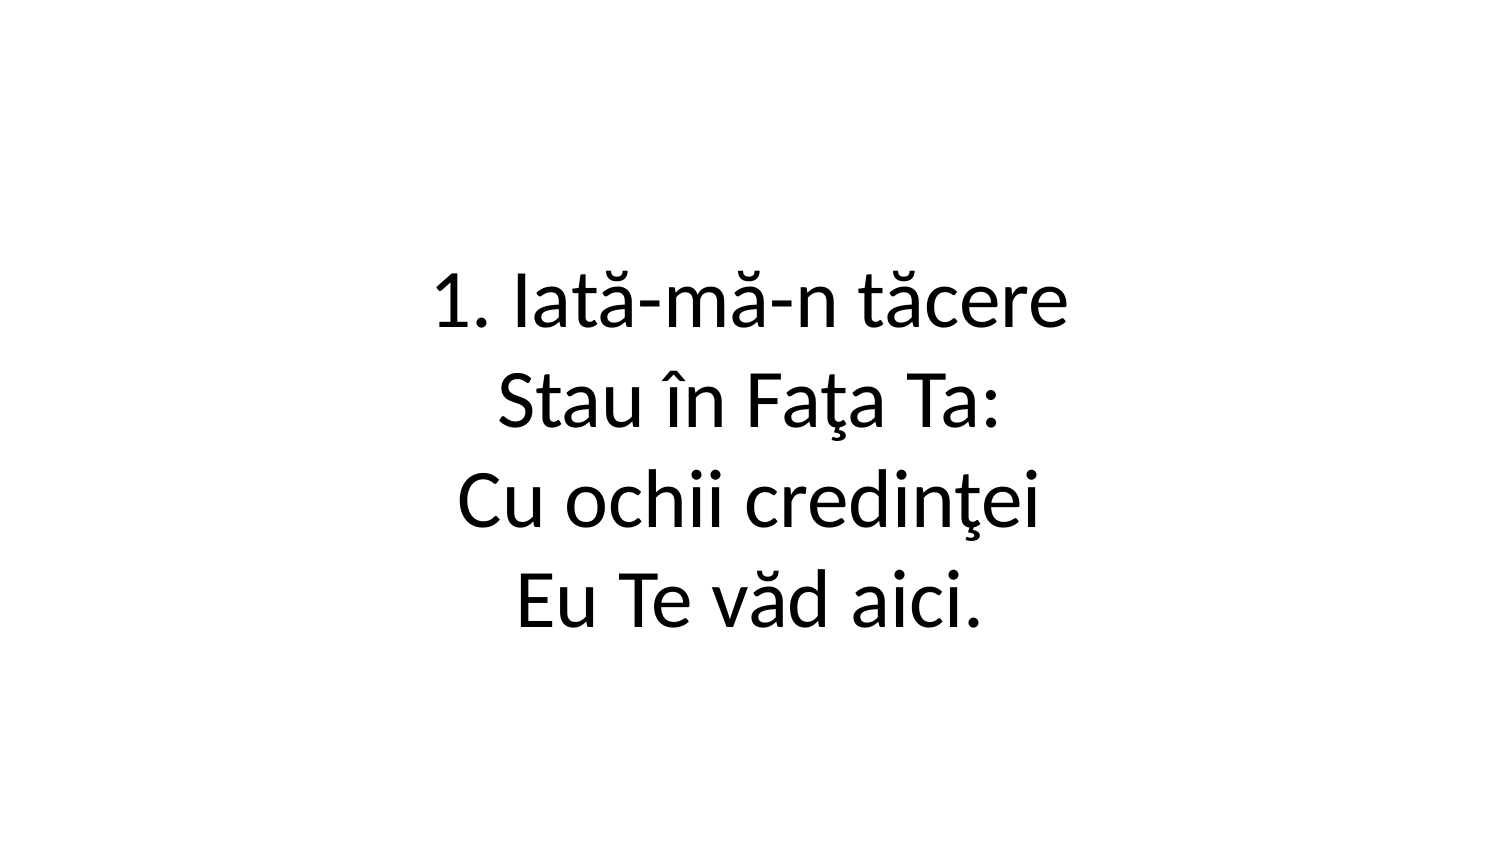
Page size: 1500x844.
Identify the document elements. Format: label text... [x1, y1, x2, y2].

text_box 1. Iată-mă-n tăcere Stau în Faţa Ta: Cu ochii credinţei Eu Te văd aici. [414, 192, 1086, 652]
